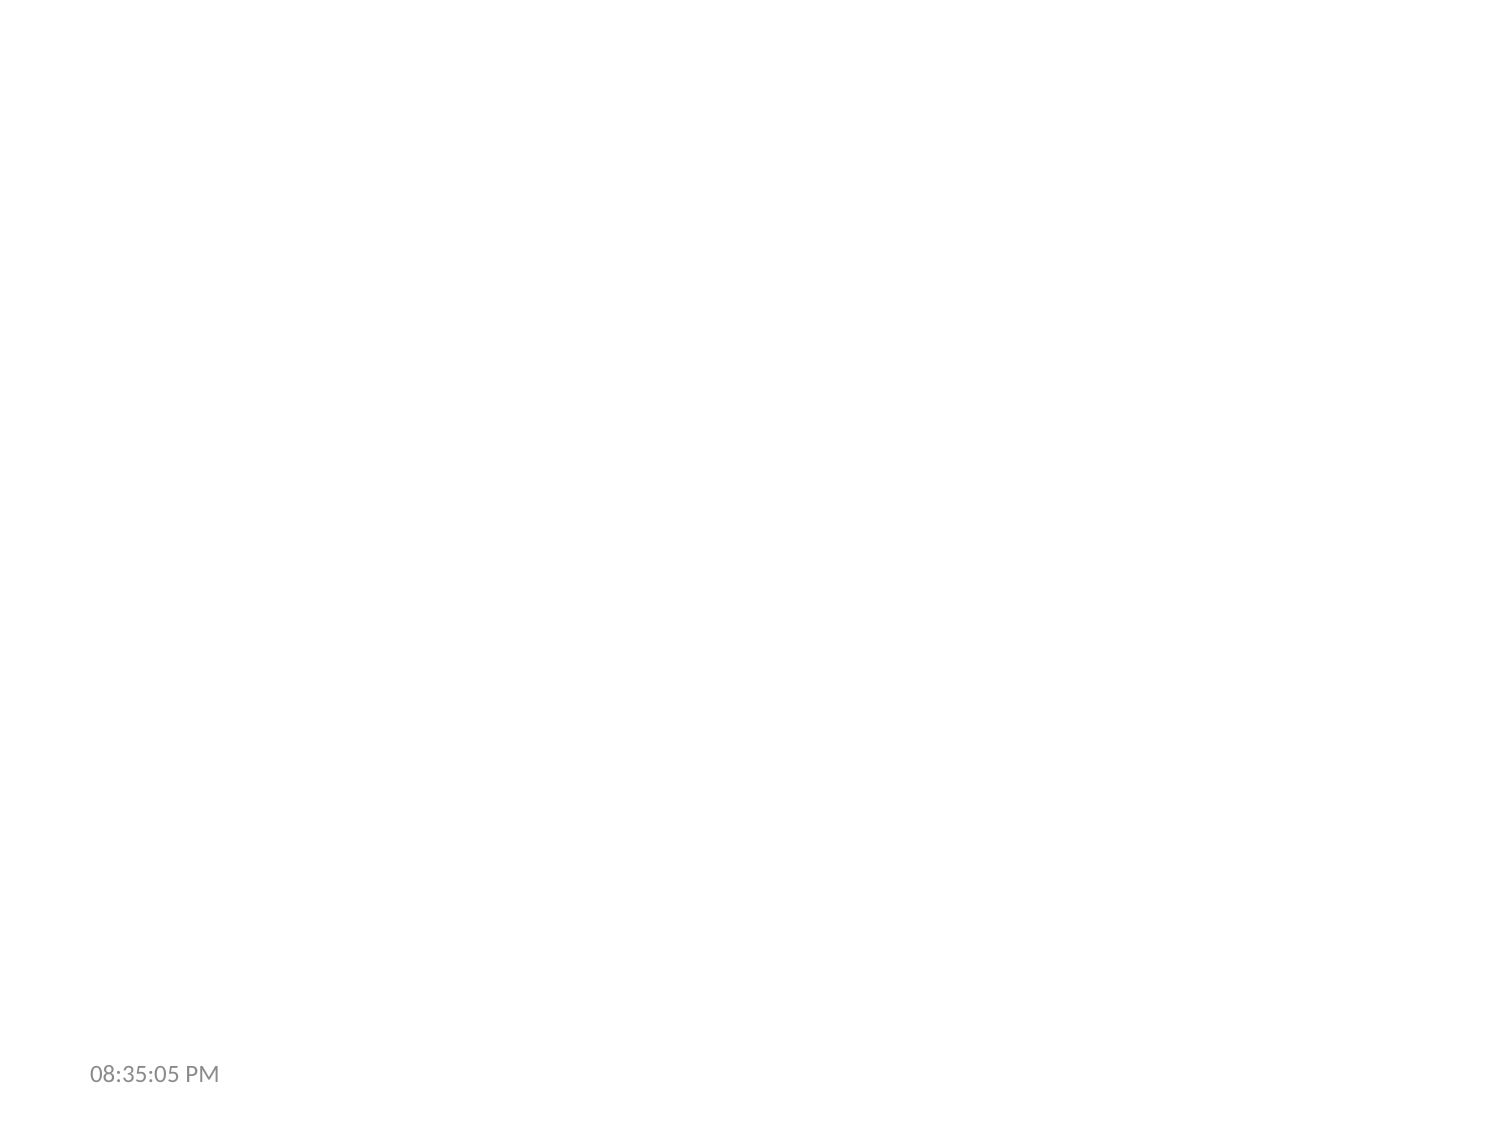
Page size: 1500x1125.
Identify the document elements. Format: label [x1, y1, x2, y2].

slide_number [75, 1042, 425, 1103]
